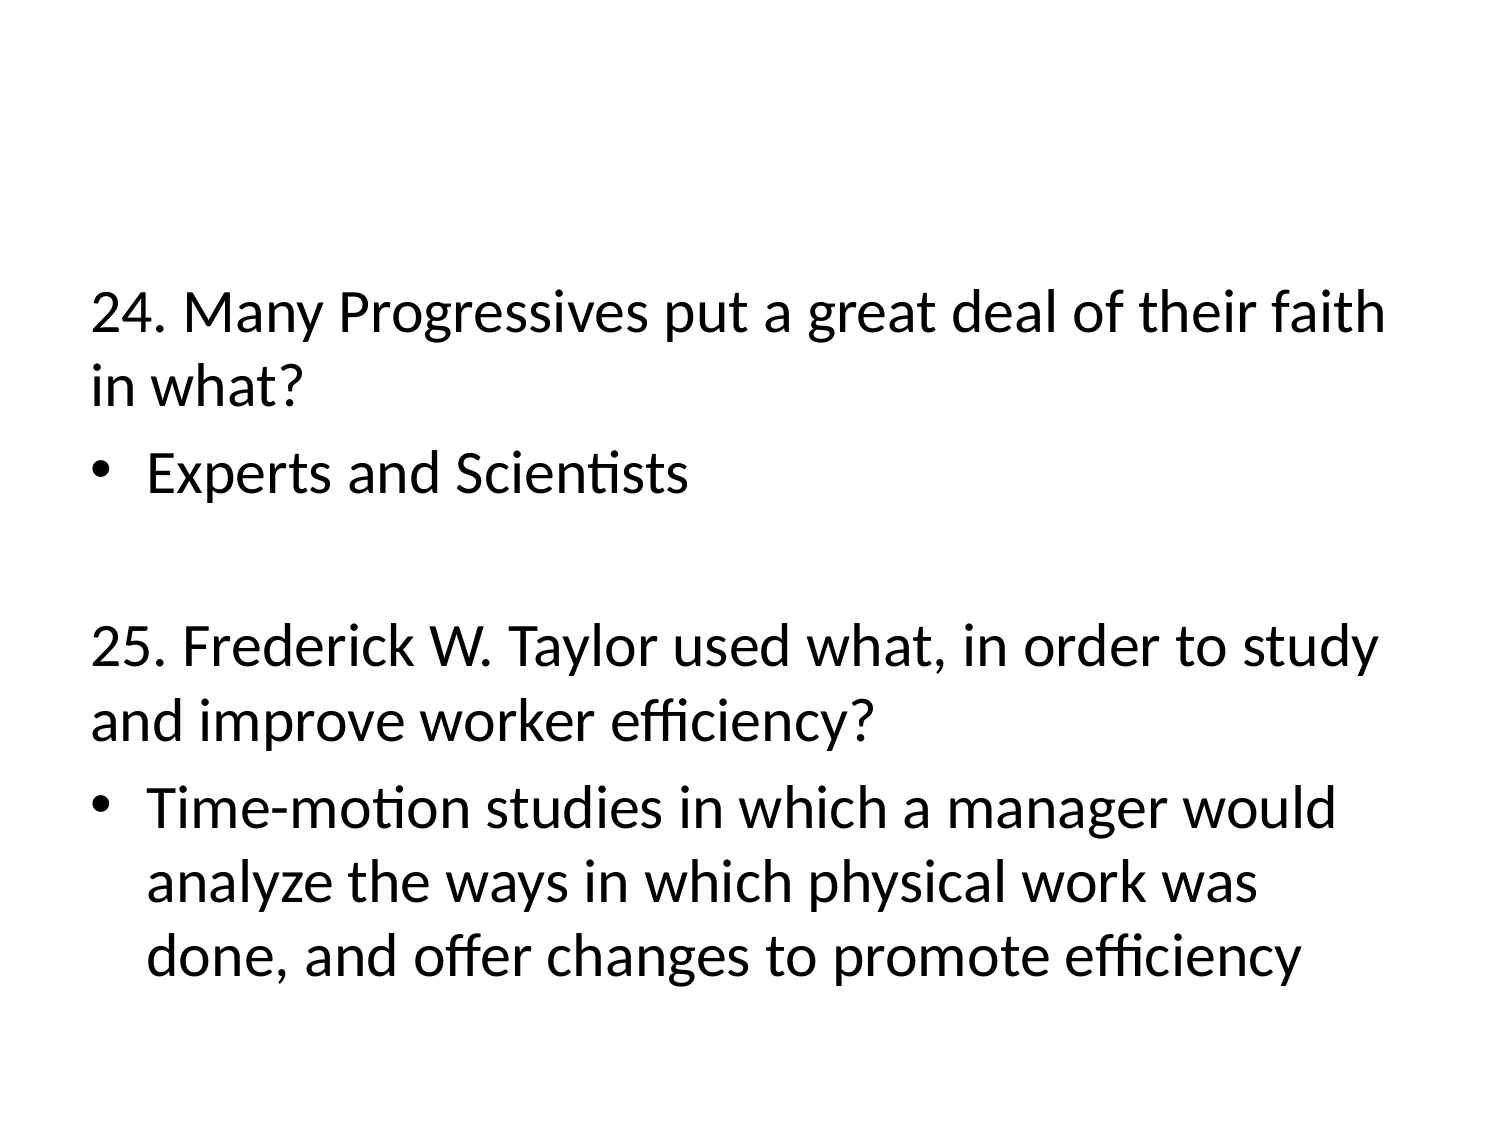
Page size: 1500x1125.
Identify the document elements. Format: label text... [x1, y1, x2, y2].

list 24. Many Progressives put a great deal of their faith in what? Experts and Scientists 25. Frederick W. Taylor used what, in order to study and improve worker efficiency? Time-motion studies in which a manager would analyze the ways in which physical work was done, and offer changes to promote efficiency [75, 262, 1425, 1005]
